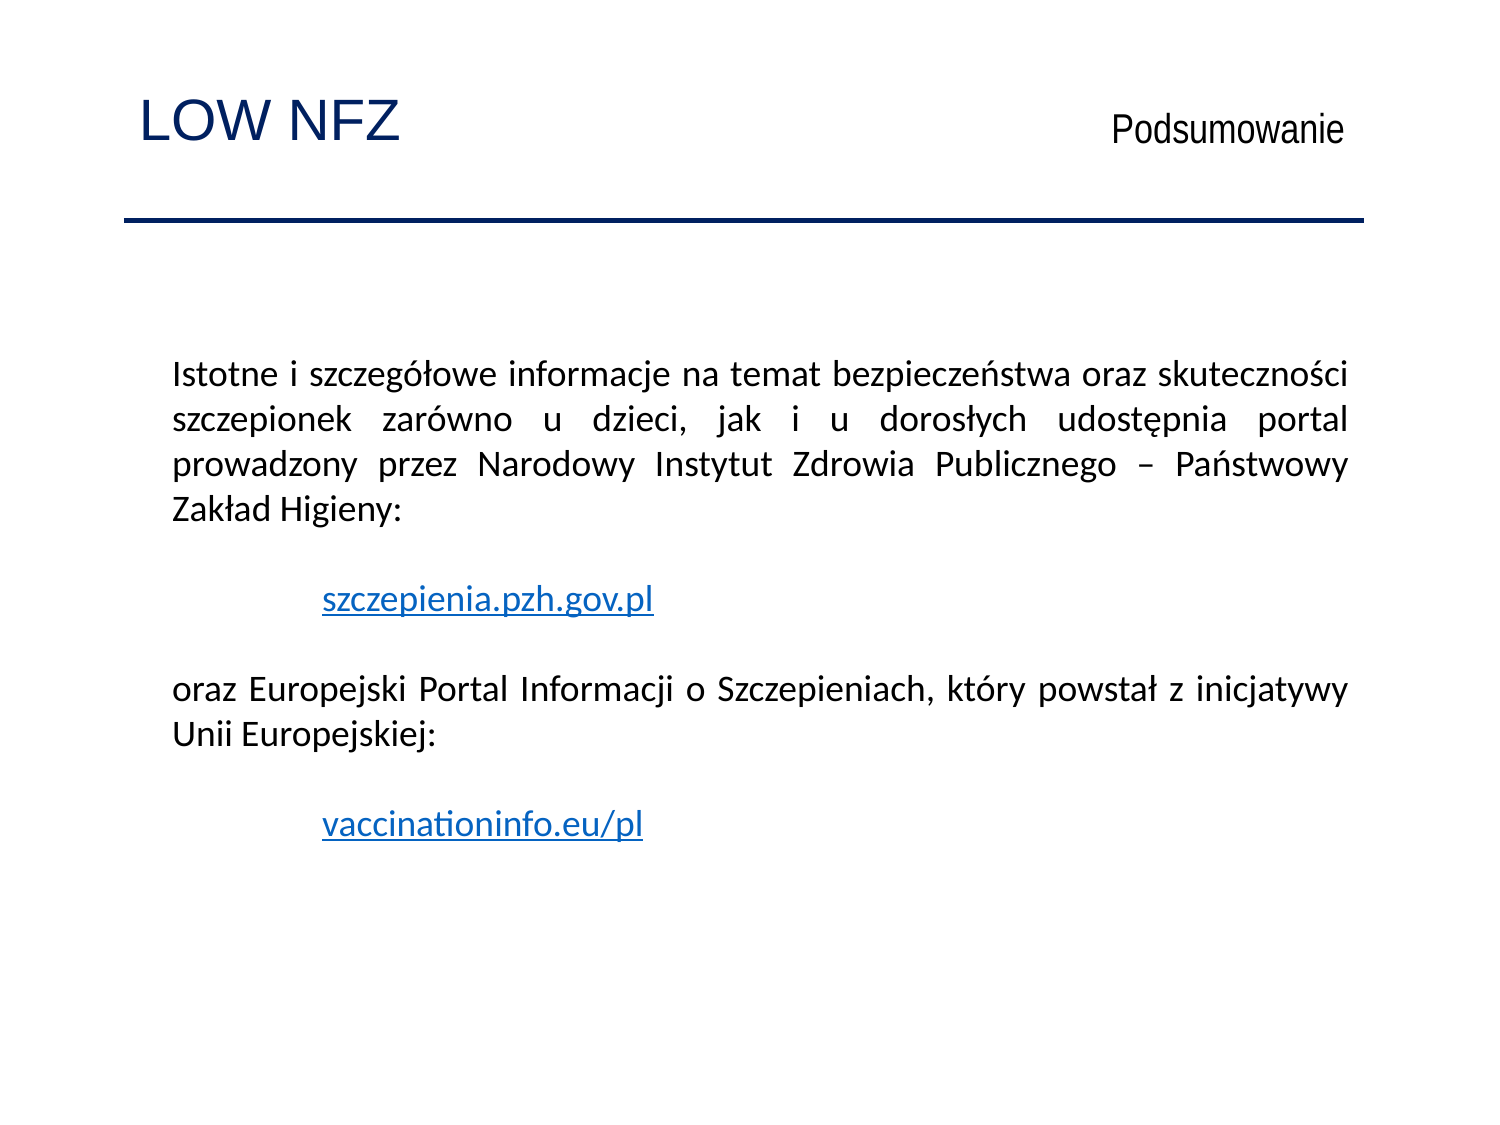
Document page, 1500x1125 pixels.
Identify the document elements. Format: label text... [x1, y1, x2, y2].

text_box Podsumowanie [324, 94, 1360, 199]
text_box LOW NFZ [123, 74, 526, 160]
text_box Istotne i szczegółowe informacje na temat bezpieczeństwa oraz skuteczności szczepionek zarówno u dzieci, jak i u dorosłych udostępnia portal prowadzony przez Narodowy Instytut Zdrowia Publicznego – Państwowy Zakład Higieny: szczepienia.pzh.gov.pl oraz Europejski Portal Informacji o Szczepieniach, który powstał z inicjatywy Unii Europejskiej: vaccinationinfo.eu/pl [157, 296, 1365, 942]
